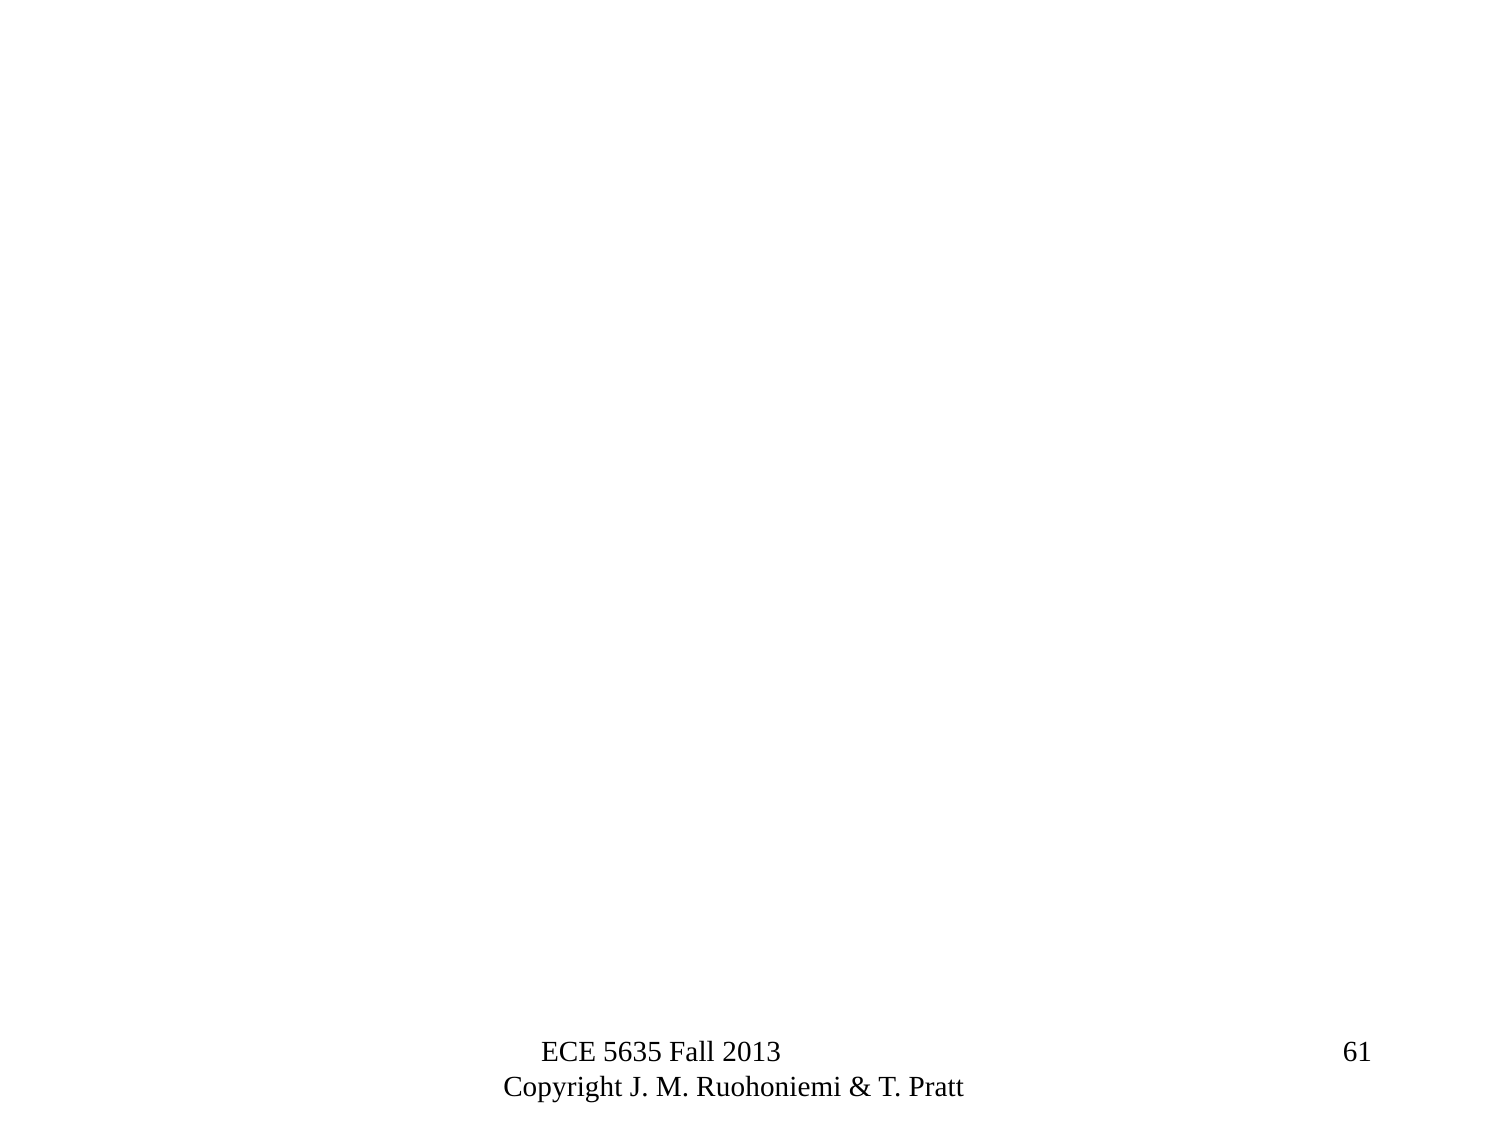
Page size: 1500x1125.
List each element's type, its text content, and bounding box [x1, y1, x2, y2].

footer ECE 5635 Fall 2013 Copyright J. M. Ruohoniemi & T. Pratt [487, 1024, 988, 1101]
slide_number 61 [1074, 1024, 1388, 1101]
